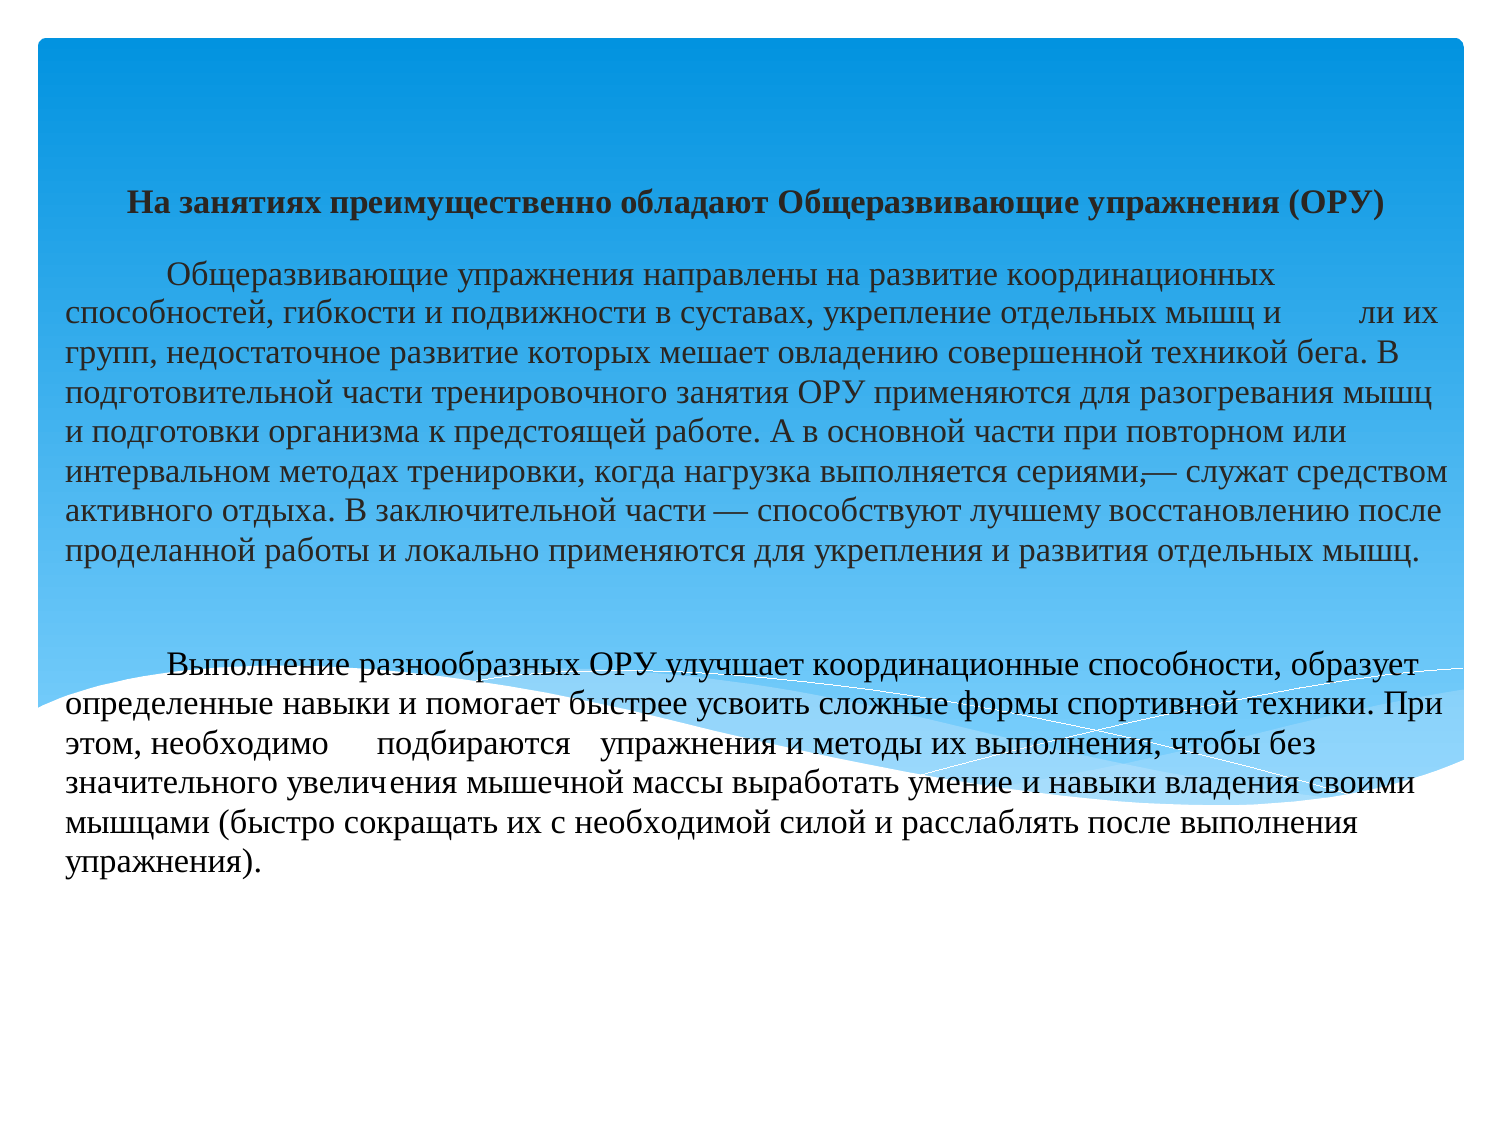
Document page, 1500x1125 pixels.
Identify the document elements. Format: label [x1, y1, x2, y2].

picture [64, 148, 1448, 882]
